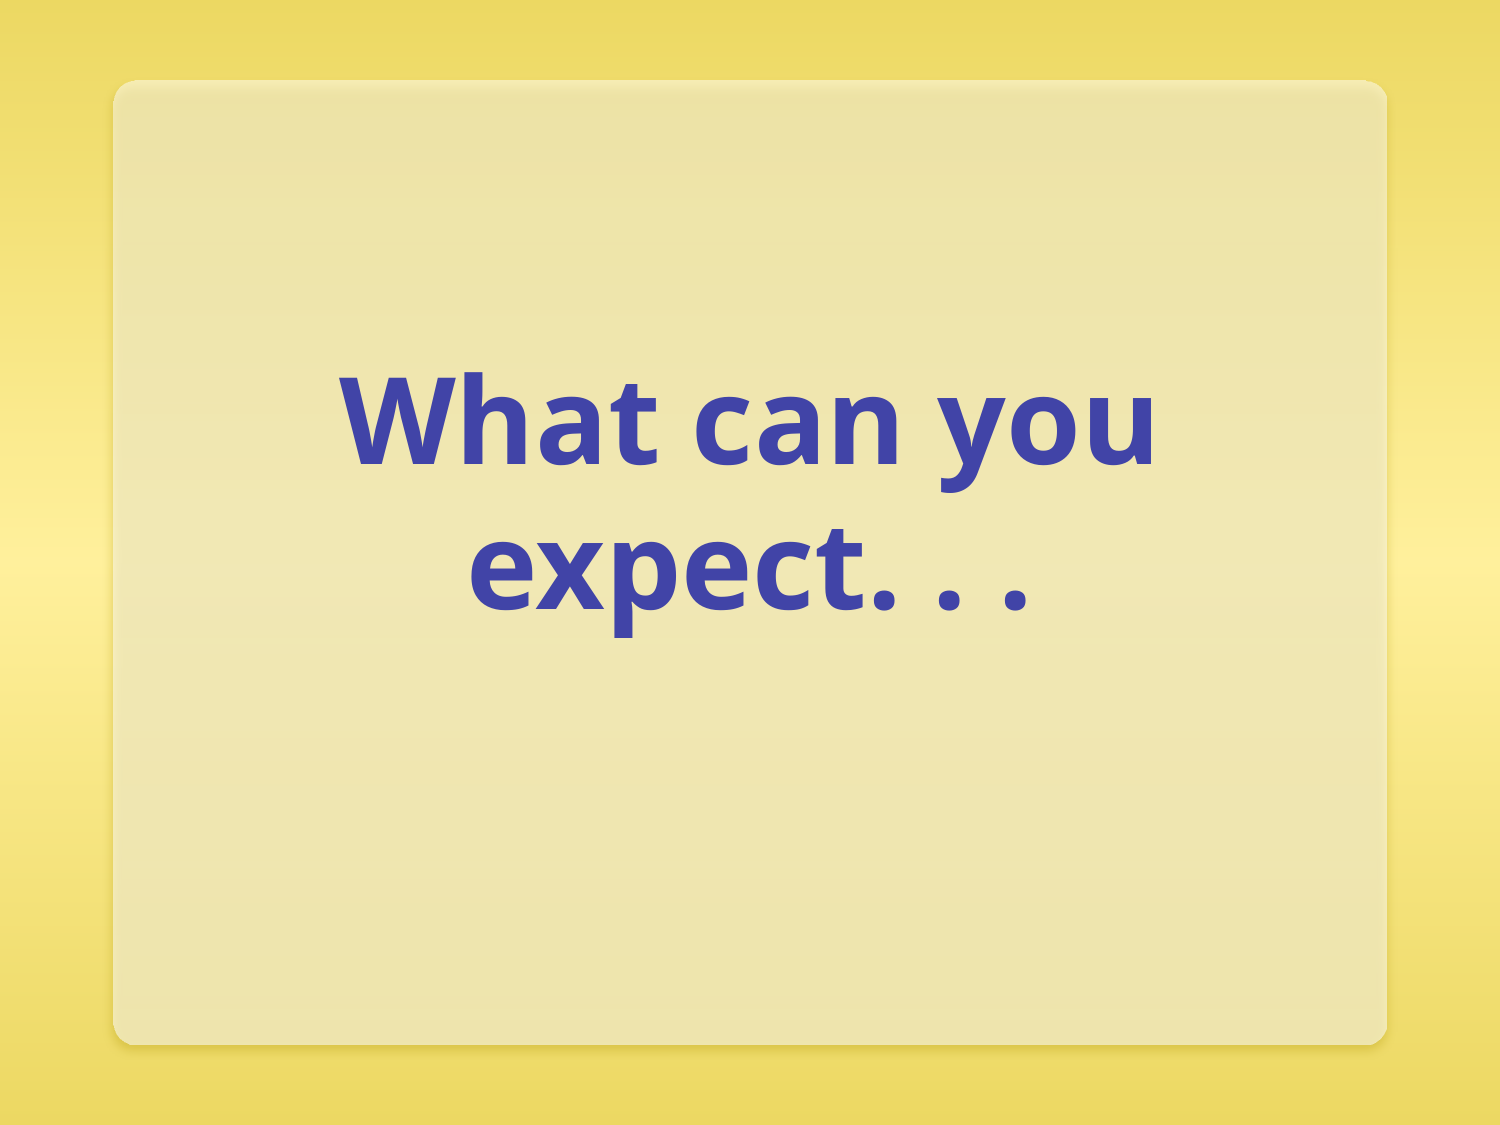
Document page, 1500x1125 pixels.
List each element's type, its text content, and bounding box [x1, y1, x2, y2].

title What can you expect. . . [127, 130, 1373, 642]
